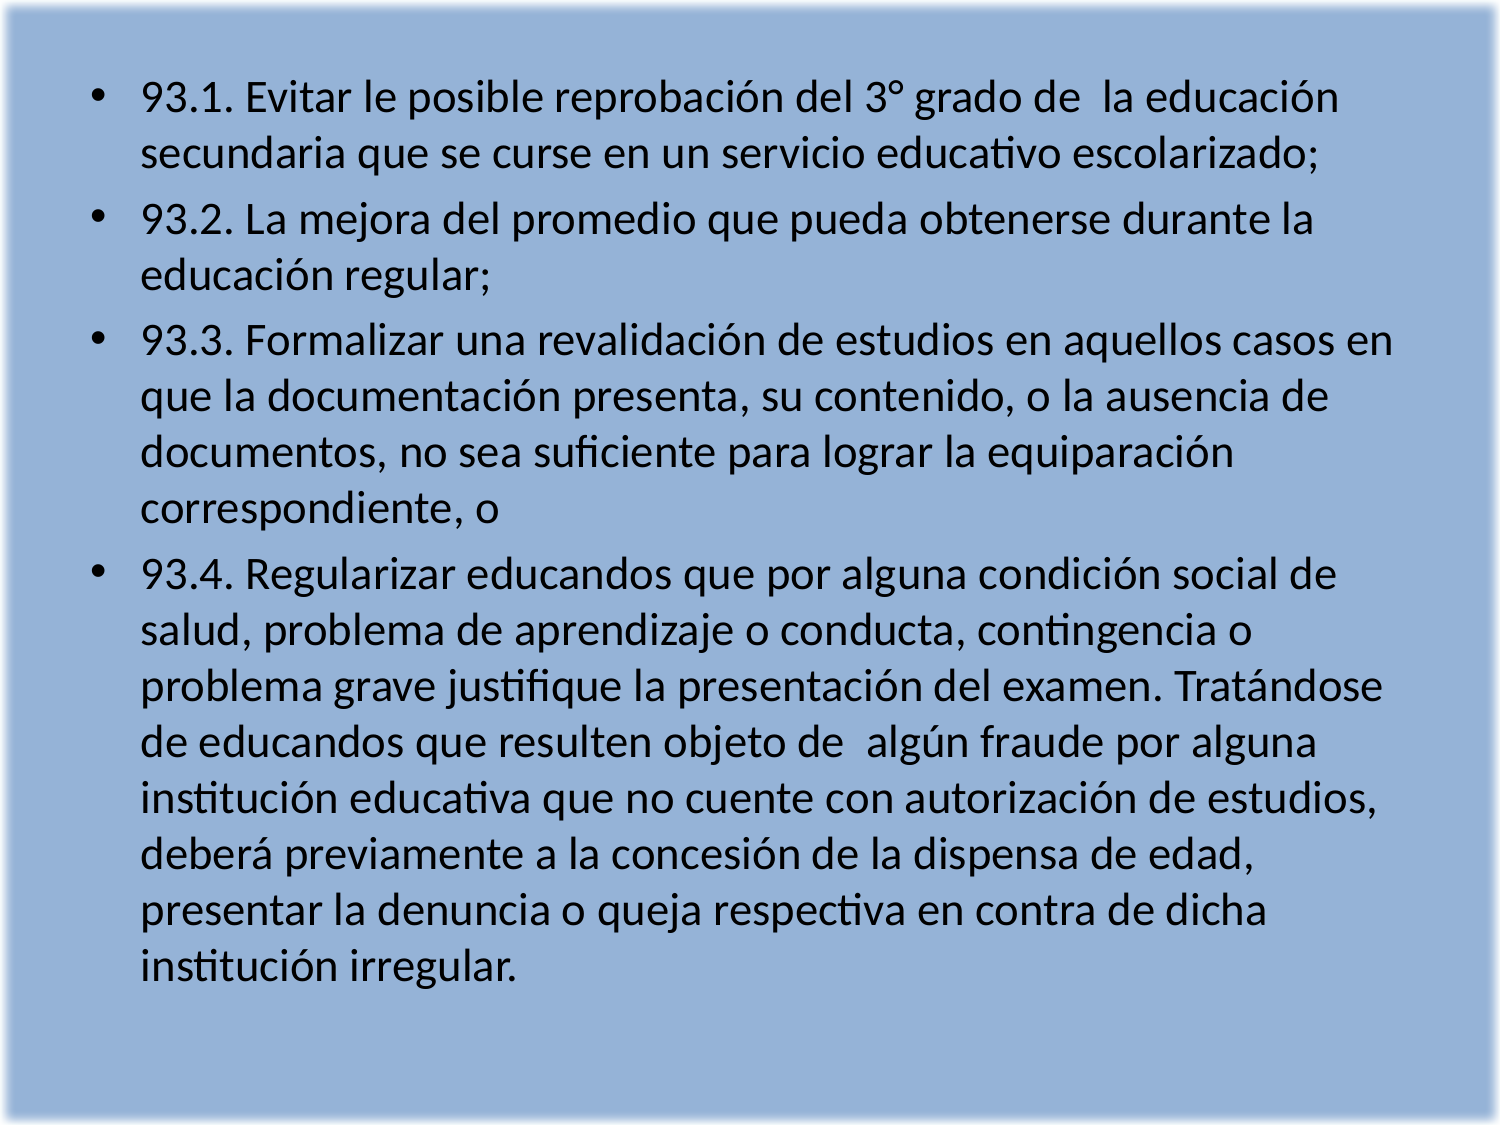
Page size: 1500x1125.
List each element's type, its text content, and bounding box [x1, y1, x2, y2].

text_box [14, 14, 1487, 1112]
list 93.1. Evitar le posible reprobación del 3° grado de la educación secundaria que se curse en un servicio educativo escolarizado; 93.2. La mejora del promedio que pueda obtenerse durante la educación regular; 93.3. Formalizar una revalidación de estudios en aquellos casos en que la documentación presenta, su contenido, o la ausencia de documentos, no sea suficiente para lograr la equiparación correspondiente, o 93.4. Regularizar educandos que por alguna condición social de salud, problema de aprendizaje o conducta, contingencia o problema grave justifique la presentación del examen. Tratándose de educandos que resulten objeto de algún fraude por alguna institución educativa que no cuente con autorización de estudios, deberá previamente a la concesión de la dispensa de edad, presentar la denuncia o queja respectiva en contra de dicha institución irregular. [75, 58, 1425, 1005]
